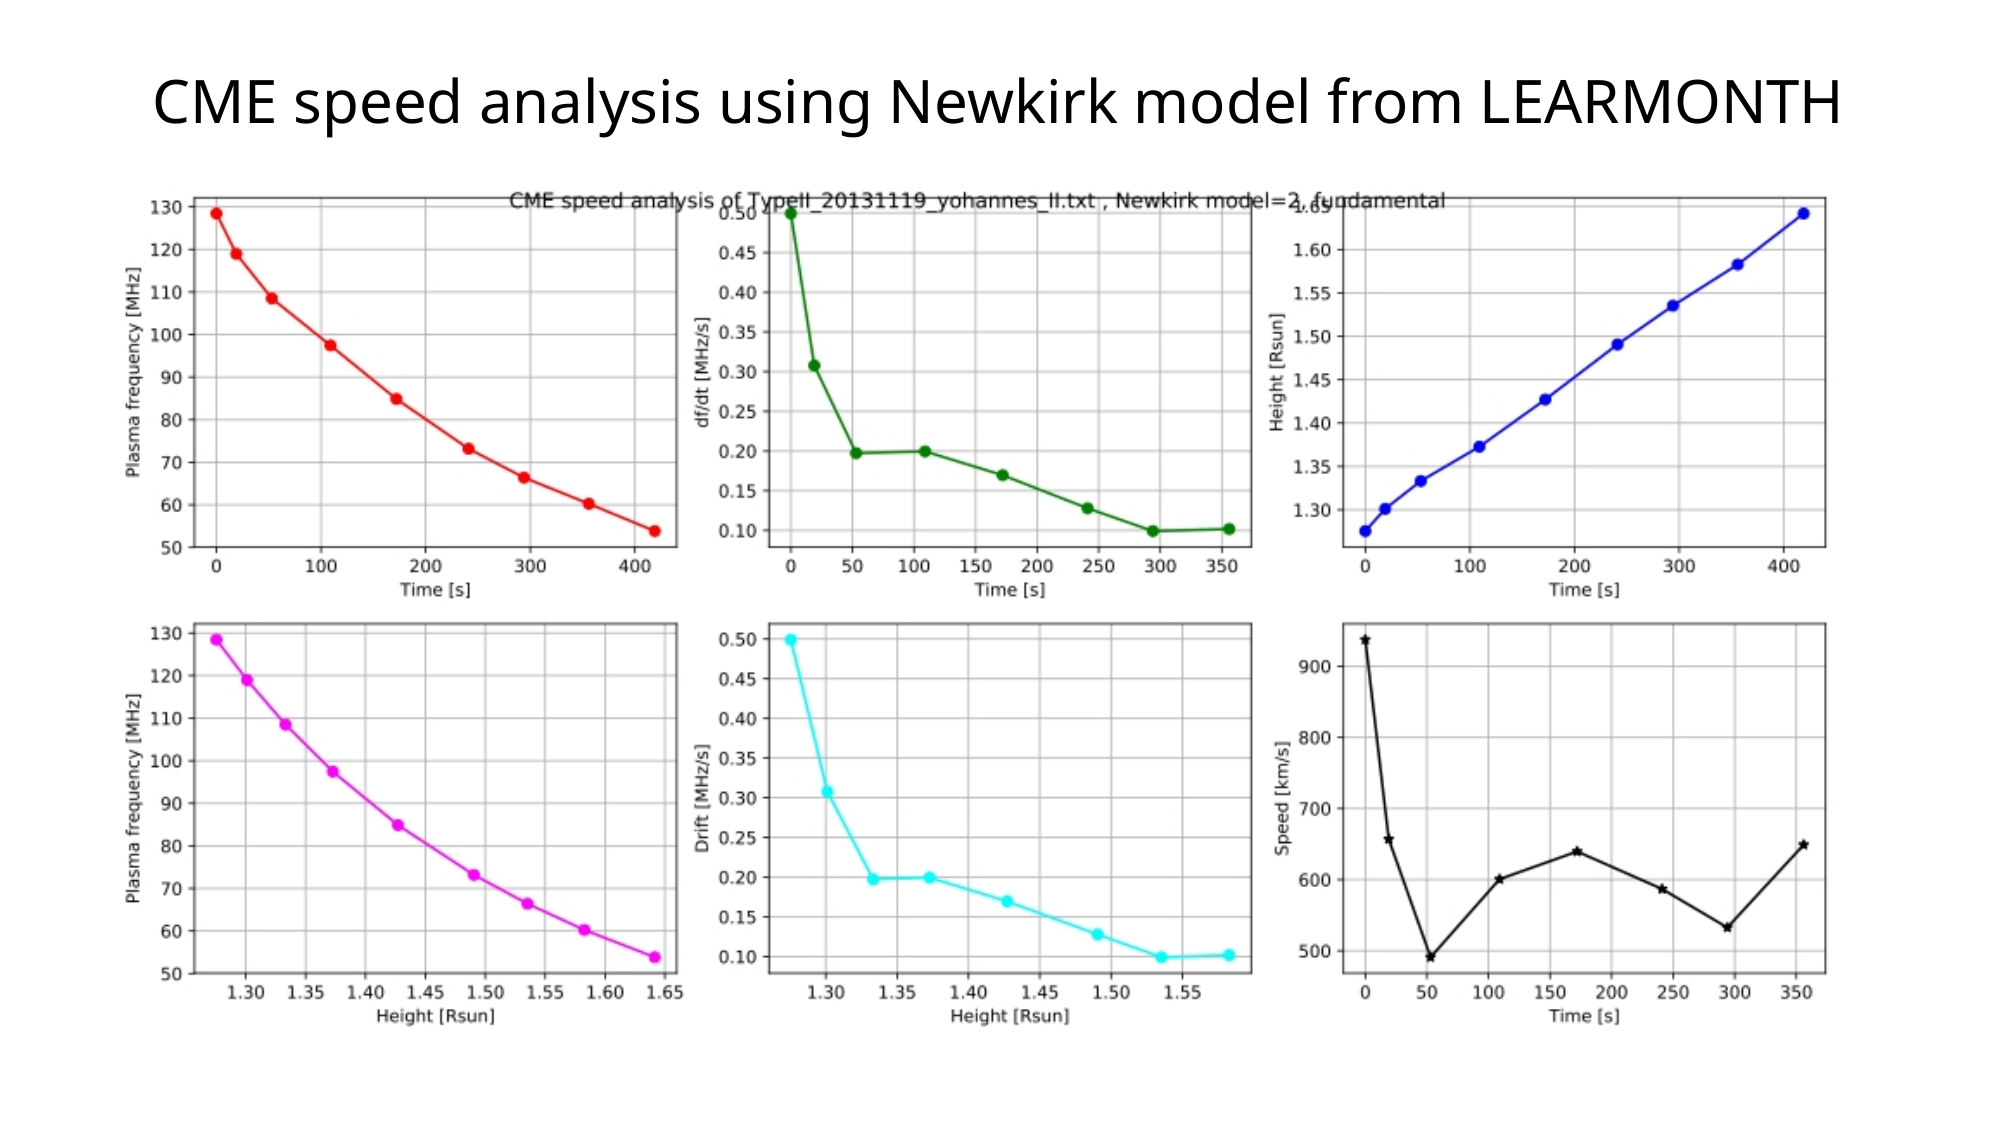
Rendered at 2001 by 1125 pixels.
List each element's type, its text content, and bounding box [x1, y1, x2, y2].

title CME speed analysis using Newkirk model from LEARMONTH [137, 33, 1863, 176]
picture [107, 175, 1849, 1046]
